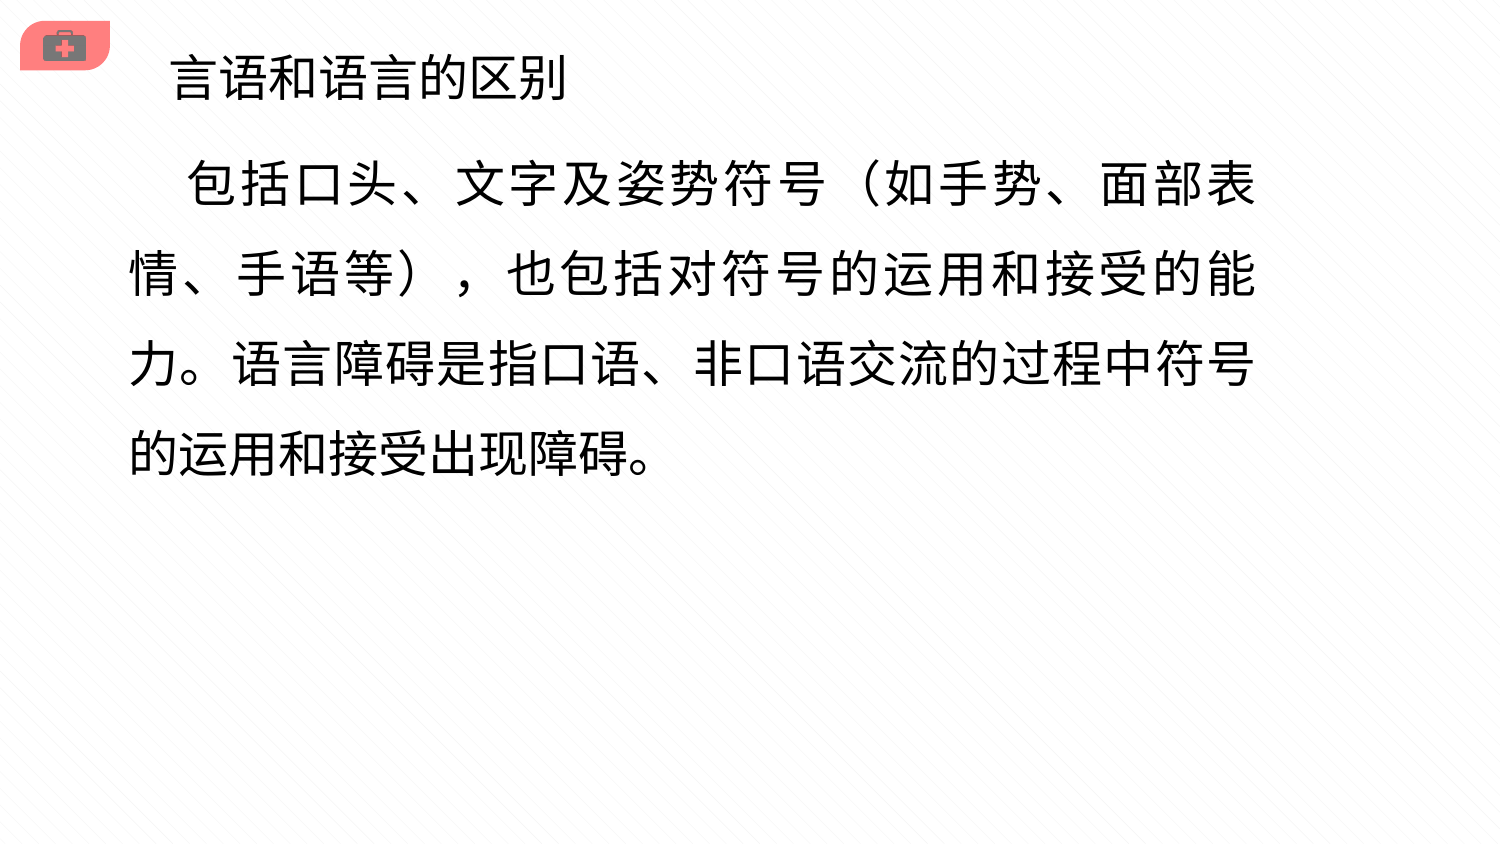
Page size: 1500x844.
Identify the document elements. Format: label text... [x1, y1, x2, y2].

text_box 言语和语言的区别 [153, 73, 1312, 115]
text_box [20, 12, 1389, 73]
text_box 包括口头、文字及姿势符号（如手势、面部表情、手语等），也包括对符号的运用和接受的能力。语言障碍是指口语、非口语交流的过程中符号的运用和接受出现障碍。 [113, 115, 1272, 490]
